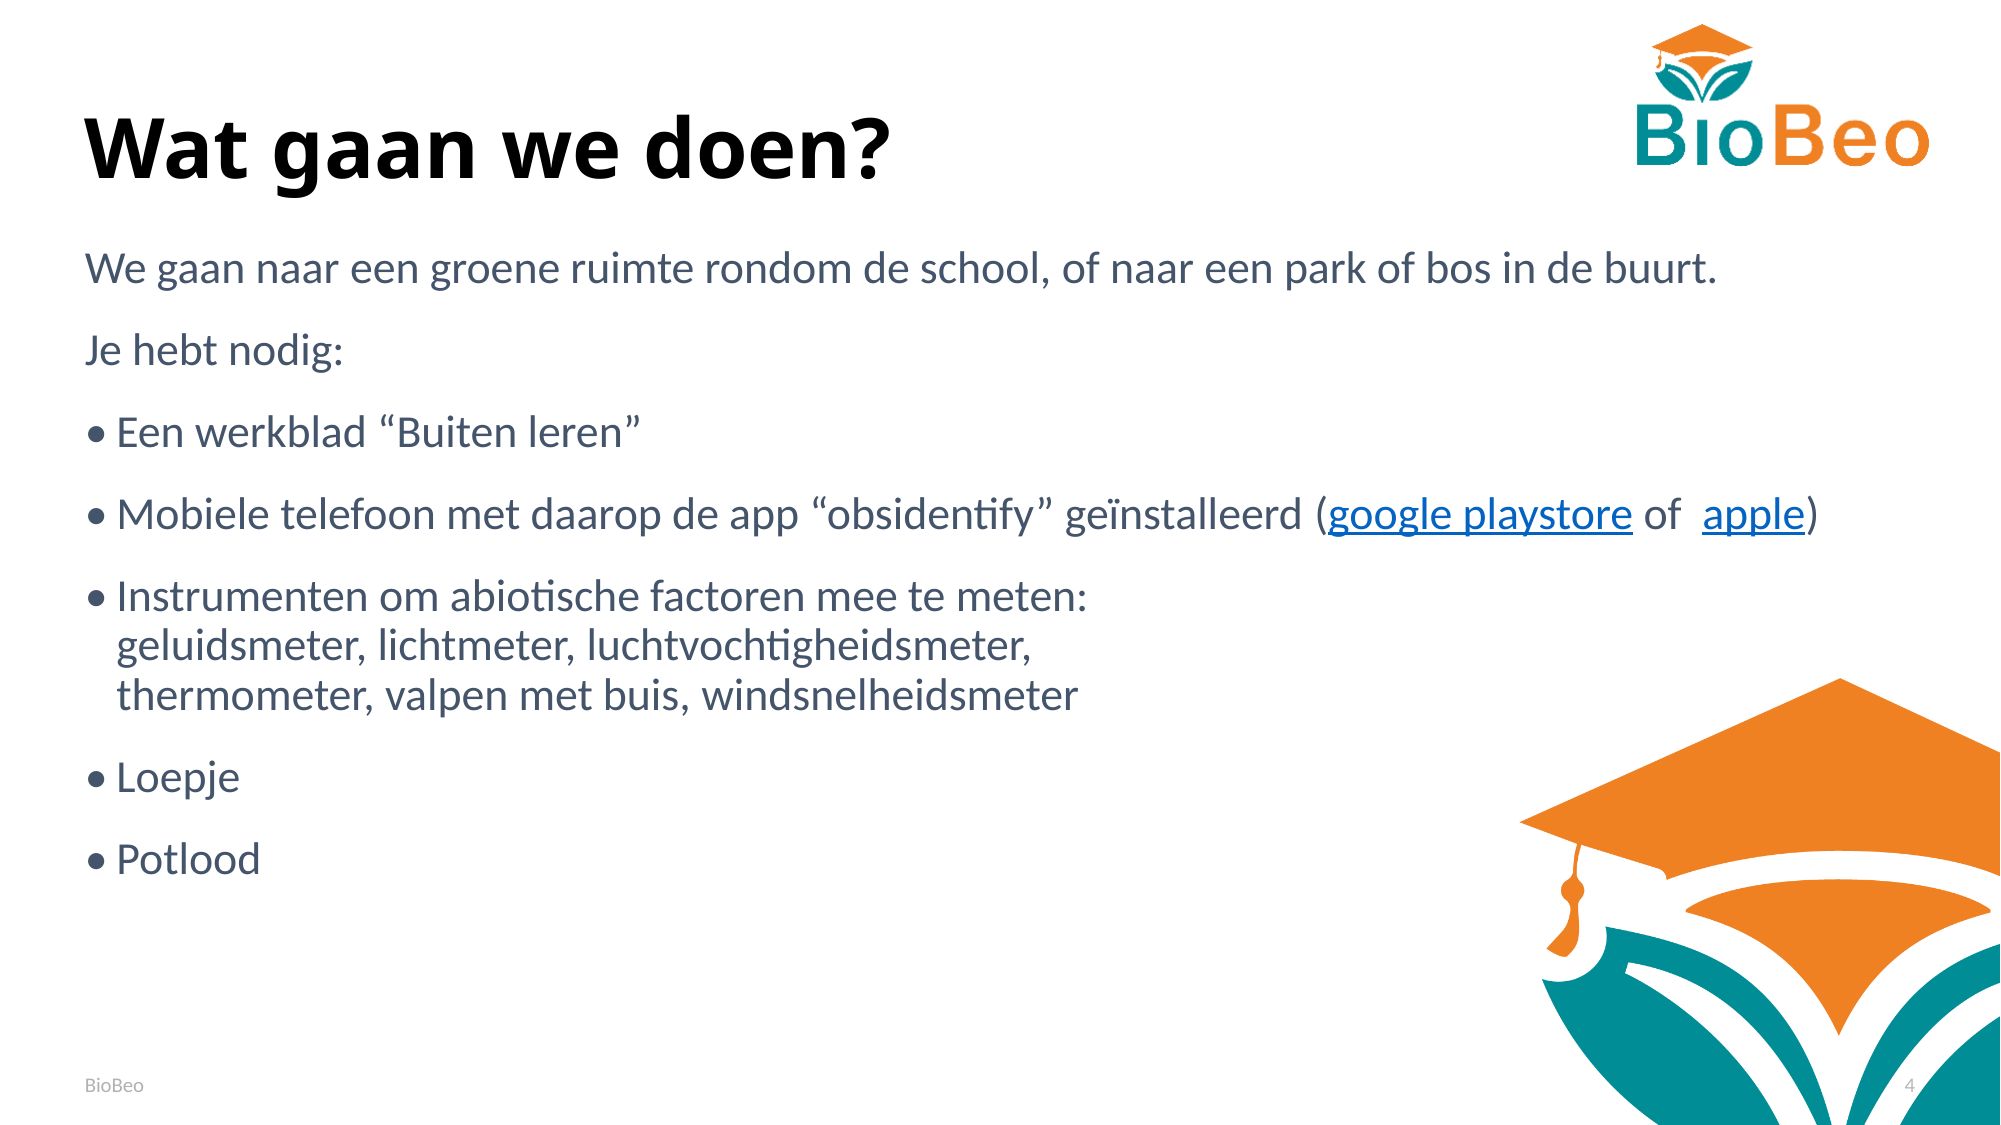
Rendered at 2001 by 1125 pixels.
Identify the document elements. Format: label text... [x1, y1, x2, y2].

slide_number 4 [1818, 1065, 1931, 1103]
title Wat gaan we doen? [69, 78, 1931, 226]
picture [1635, 22, 1931, 78]
footer BioBeo [69, 1065, 1805, 1103]
text_box We gaan naar een groene ruimte rondom de school, of naar een park of bos in de buurt. Je hebt nodig: • Een werkblad “Buiten leren” • Mobiele telefoon met daarop de app “obsidentify” geïnstalleerd (google playstore of apple) • Instrumenten om abiotische factoren mee te meten: geluidsmeter, lichtmeter, luchtvochtigheidsmeter, thermometer, valpen met buis, windsnelheidsmeter • Loepje • Potlood [69, 236, 1846, 913]
picture [1478, 618, 2000, 1125]
